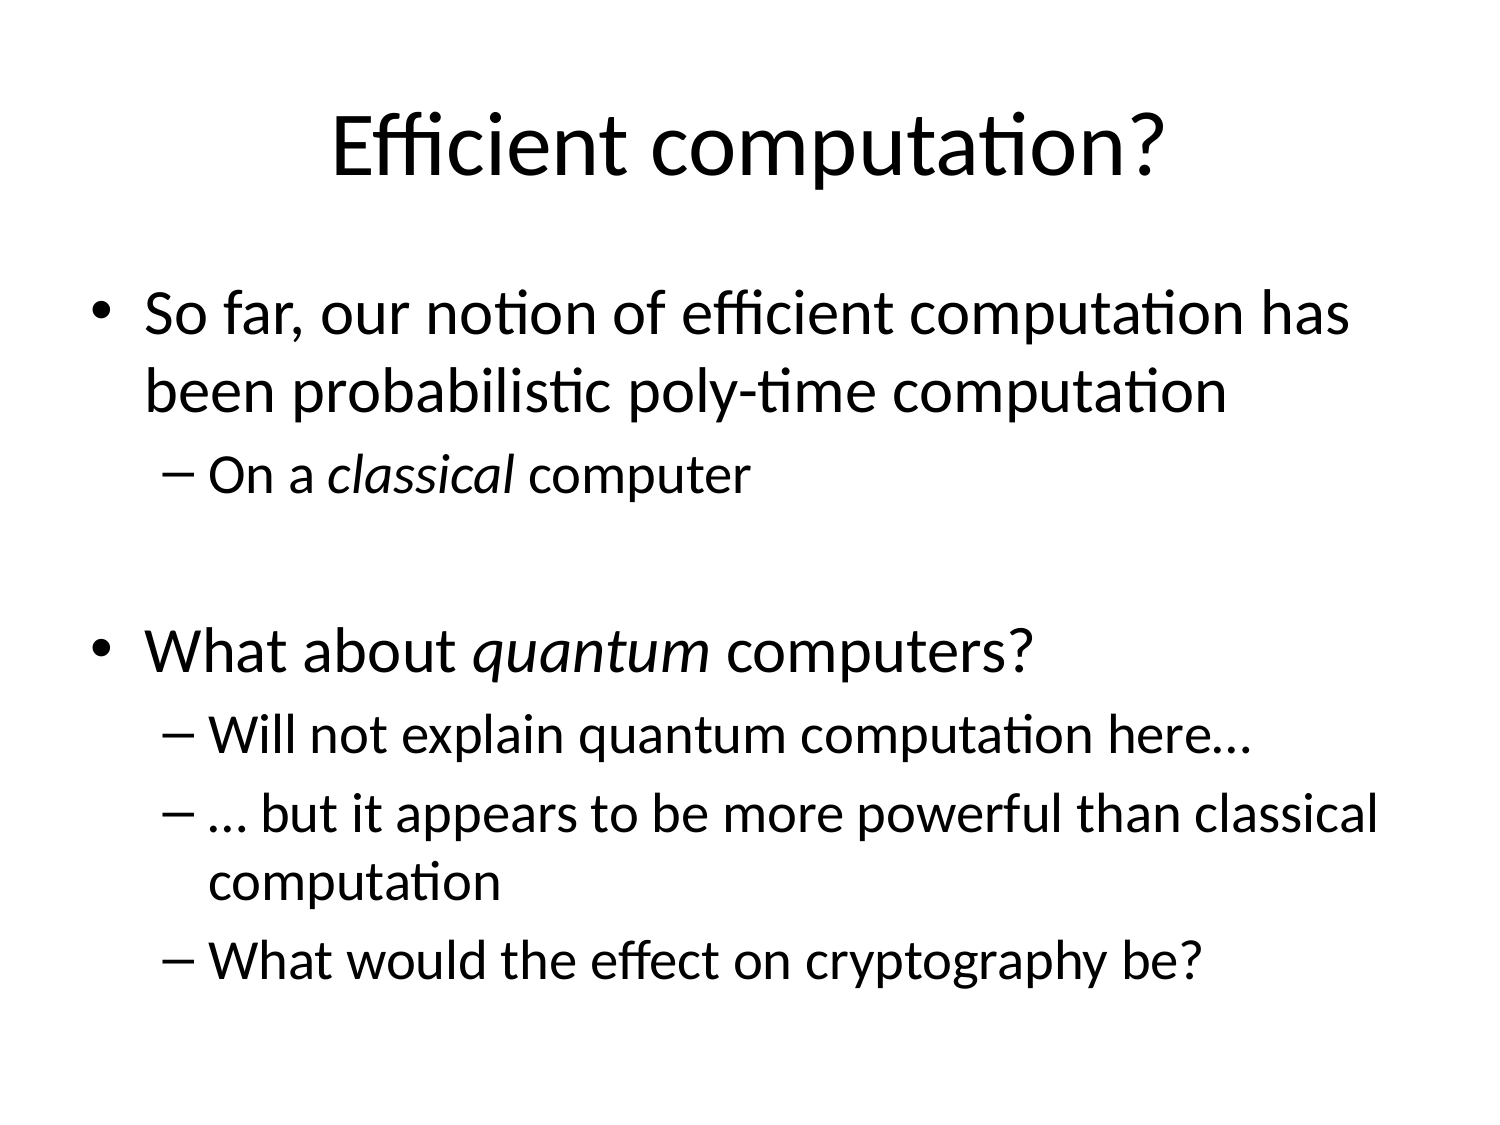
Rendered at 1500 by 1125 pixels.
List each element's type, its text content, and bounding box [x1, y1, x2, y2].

list So far, our notion of efficient computation has been probabilistic poly-time computation On a classical computer What about quantum computers? Will not explain quantum computation here… … but it appears to be more powerful than classical computation What would the effect on cryptography be? [75, 262, 1425, 1005]
title Efficient computation? [75, 45, 1425, 233]
